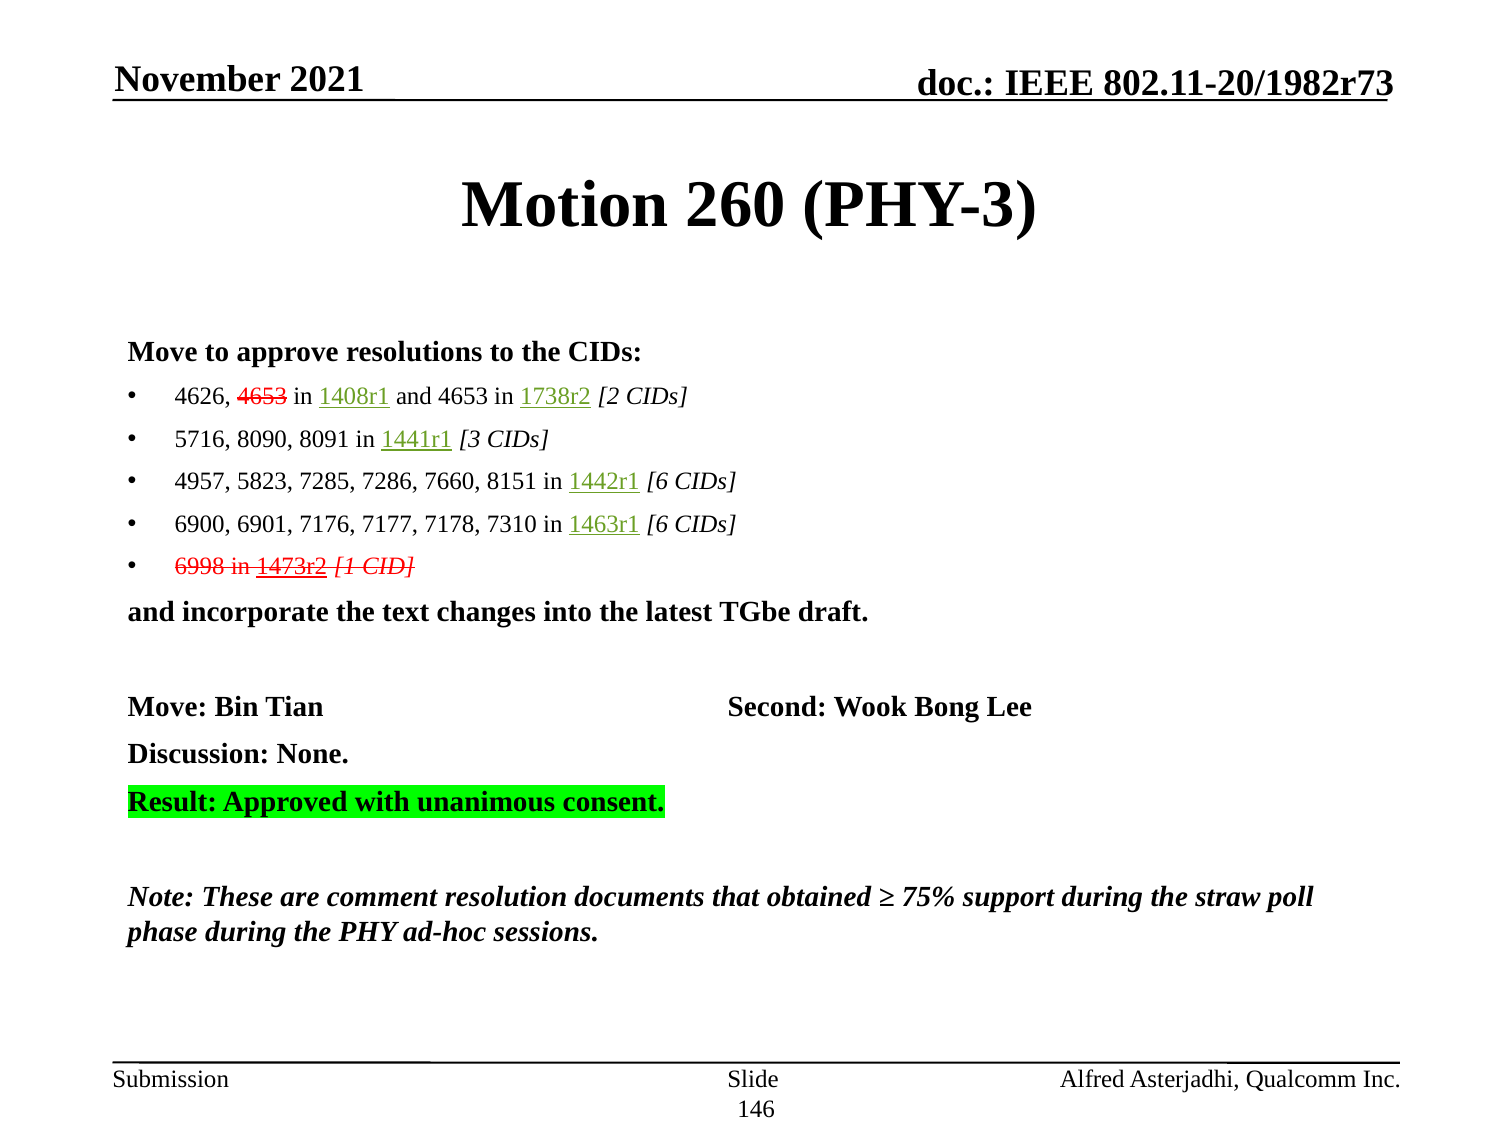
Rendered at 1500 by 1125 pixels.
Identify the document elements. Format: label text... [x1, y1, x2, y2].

slide_number Slide 146 [712, 1061, 800, 1123]
list Move to approve resolutions to the CIDs: 4626, 4653 in 1408r1 and 4653 in 1738r2 [2 CIDs] 5716, 8090, 8091 in 1441r1 [3 CIDs] 4957, 5823, 7285, 7286, 7660, 8151 in 1442r1 [6 CIDs] 6900, 6901, 7176, 7177, 7178, 7310 in 1463r1 [6 CIDs] 6998 in 1473r2 [1 CID] and incorporate the text changes into the latest TGbe draft. Move: Bin Tian Second: Wook Bong Lee Discussion: None. Result: Approved with unanimous consent. Note: These are comment resolution documents that obtained ≥ 75% support during the straw poll phase during the PHY ad-hoc sessions. [112, 324, 1388, 1063]
footer Alfred Asterjadhi, Qualcomm Inc. [878, 1061, 1402, 1093]
title Motion 260 (PHY-3) [112, 112, 1388, 288]
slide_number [114, 54, 423, 100]
